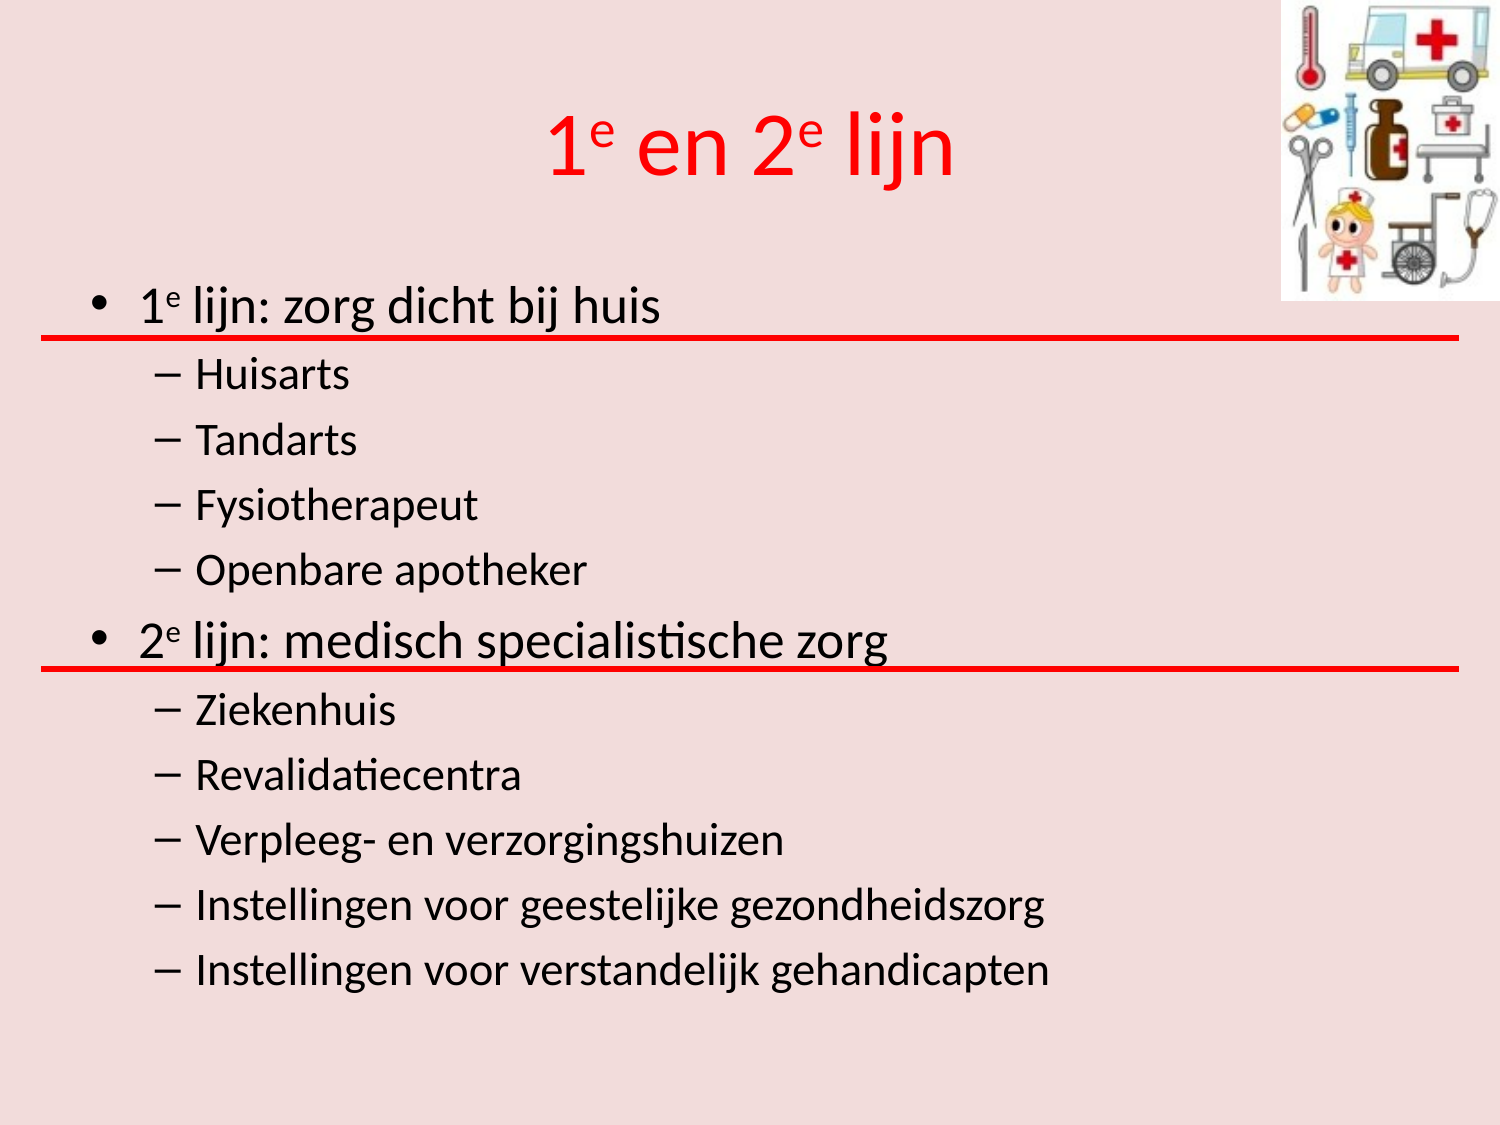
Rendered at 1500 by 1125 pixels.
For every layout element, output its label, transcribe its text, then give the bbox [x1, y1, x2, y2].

title 1e en 2e lijn [75, 45, 1276, 233]
picture [1281, 0, 1500, 301]
list 1e lijn: zorg dicht bij huis Huisarts Tandarts Fysiotherapeut Openbare apotheker 2e lijn: medisch specialistische zorg Ziekenhuis Revalidatiecentra Verpleeg- en verzorgingshuizen Instellingen voor geestelijke gezondheidszorg Instellingen voor verstandelijk gehandicapten [75, 678, 1425, 1005]
list 1e lijn: zorg dicht bij huis Huisarts Tandarts Fysiotherapeut Openbare apotheker 2e lijn: medisch specialistische zorg Ziekenhuis Revalidatiecentra Verpleeg- en verzorgingshuizen Instellingen voor geestelijke gezondheidszorg Instellingen voor verstandelijk gehandicapten [75, 262, 1425, 335]
list 1e lijn: zorg dicht bij huis Huisarts Tandarts Fysiotherapeut Openbare apotheker 2e lijn: medisch specialistische zorg Ziekenhuis Revalidatiecentra Verpleeg- en verzorgingshuizen Instellingen voor geestelijke gezondheidszorg Instellingen voor verstandelijk gehandicapten [75, 347, 1425, 666]
